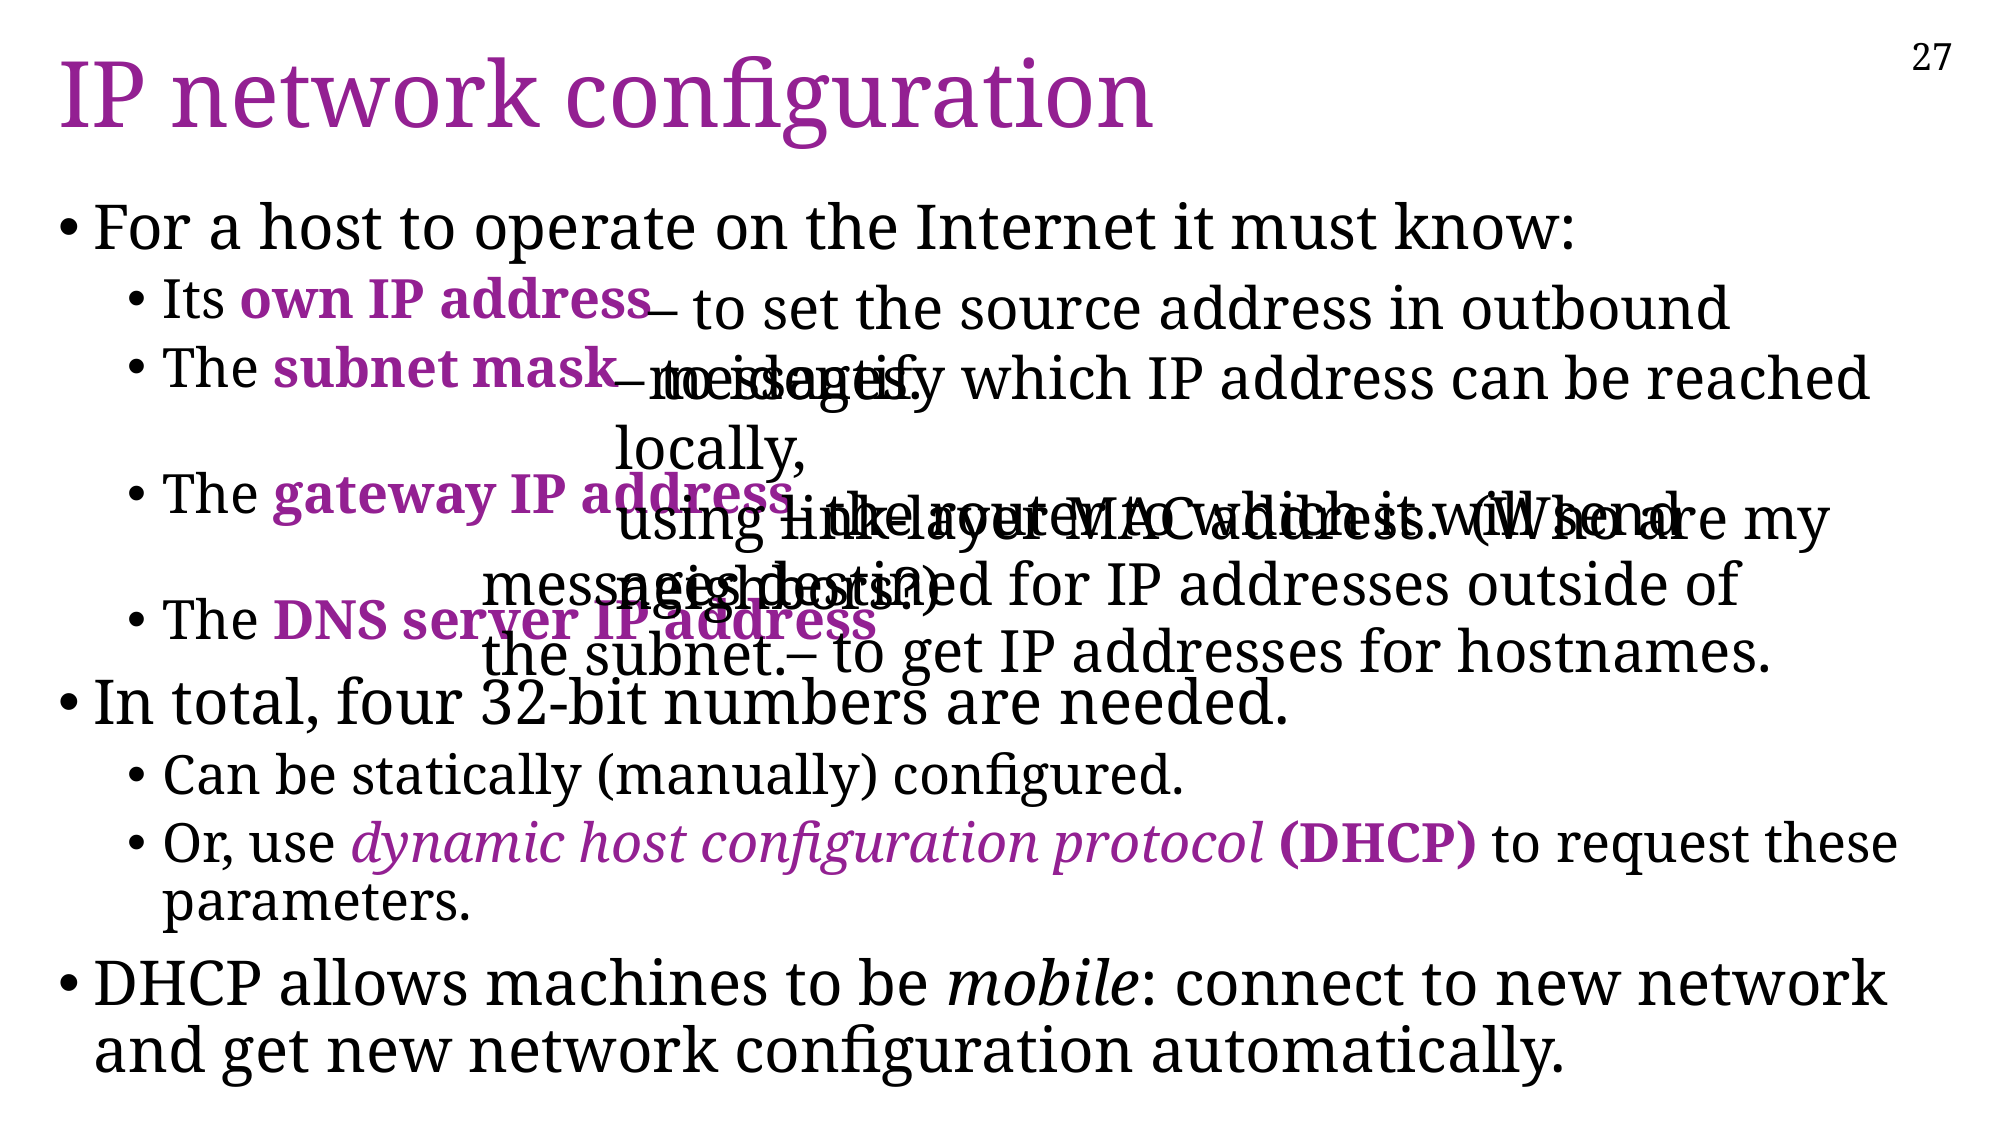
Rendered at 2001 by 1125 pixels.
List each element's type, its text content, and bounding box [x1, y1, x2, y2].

text_box – to identify which IP address can be reached locally, using link-layer MAC address. (Who are my neighbors?) [525, 334, 1979, 629]
list For a host to operate on the Internet it must know: Its own IP address The subnet mask The gateway IP address The DNS server IP address In total, four 32-bit numbers are needed. Can be statically (manually) configured. Or, use dynamic host configuration protocol (DHCP) to request these parameters. DHCP allows machines to be mobile: connect to new network and get new network configuration automatically. [43, 188, 1953, 1106]
title IP network configuration [43, 25, 1953, 171]
text_box – to get IP addresses for hostnames. [773, 606, 1788, 692]
text_box – the router to which it will send messages destined for IP addresses outside of the subnet. [466, 470, 1798, 695]
text_box – to set the source address in outbound messages. [633, 263, 1798, 334]
